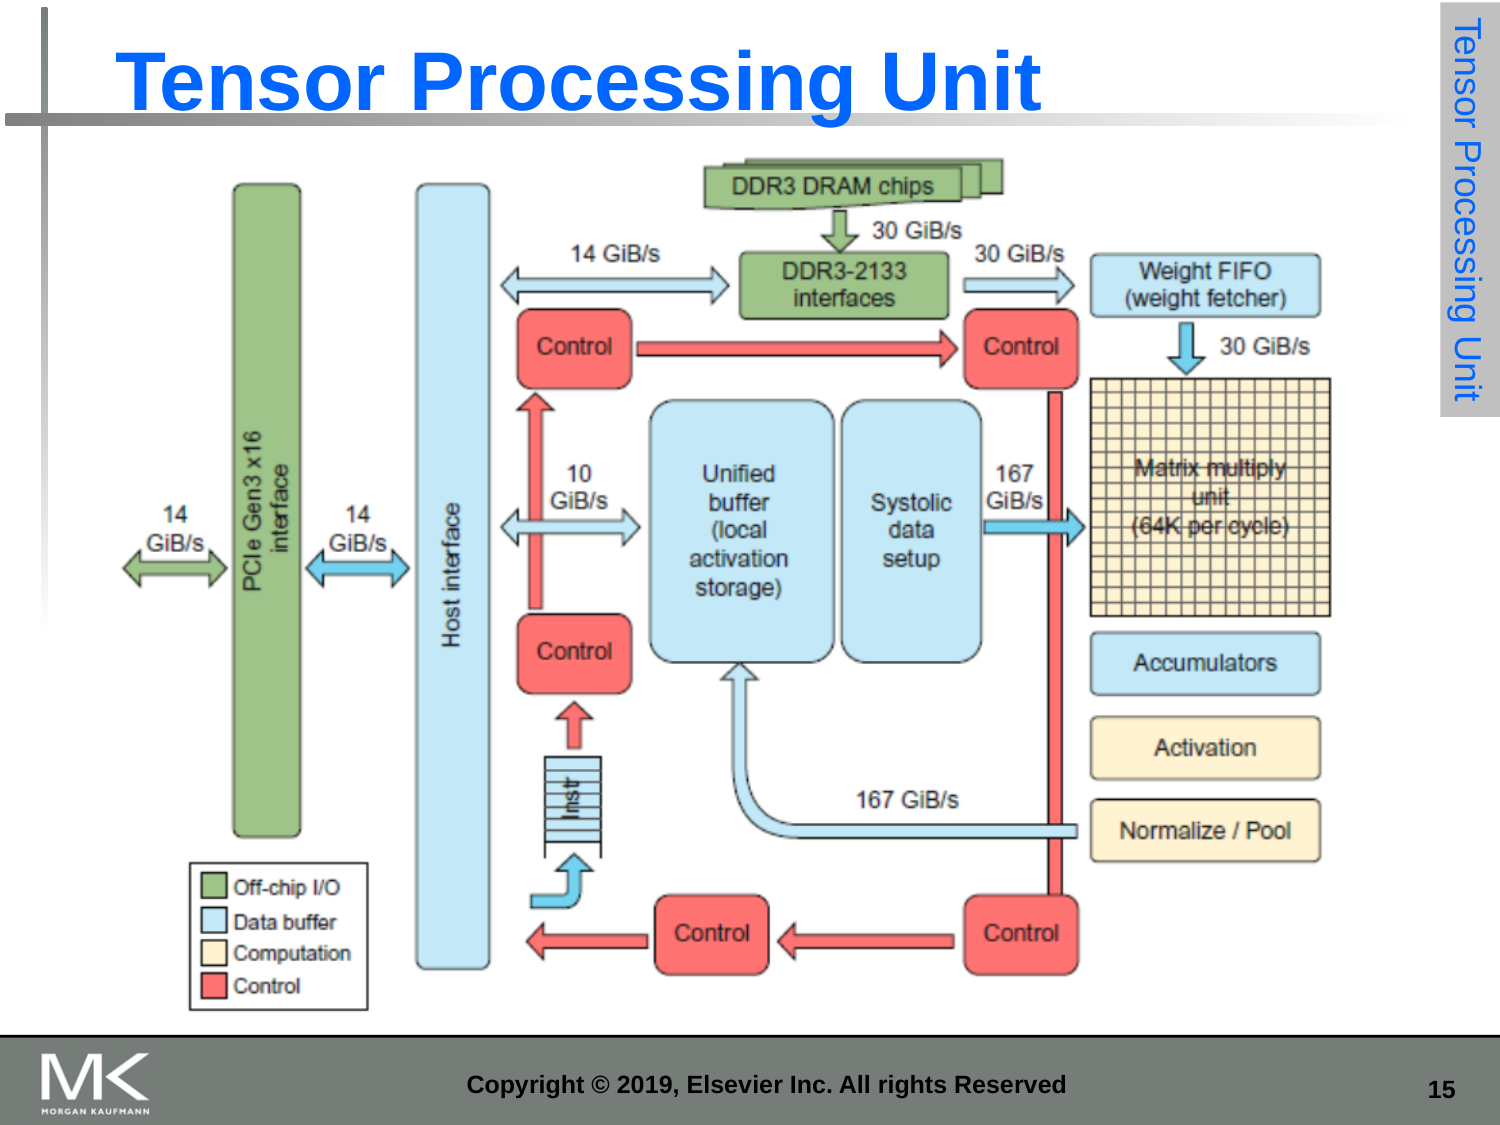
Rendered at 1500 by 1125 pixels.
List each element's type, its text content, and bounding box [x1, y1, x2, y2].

title Tensor Processing Unit [100, 17, 1440, 135]
picture [111, 133, 1346, 1024]
text_box Tensor Processing Unit [1440, 2, 1500, 417]
picture [29, 1046, 160, 1123]
footer Copyright © 2019, Elsevier Inc. All rights Reserved [170, 1046, 1365, 1106]
